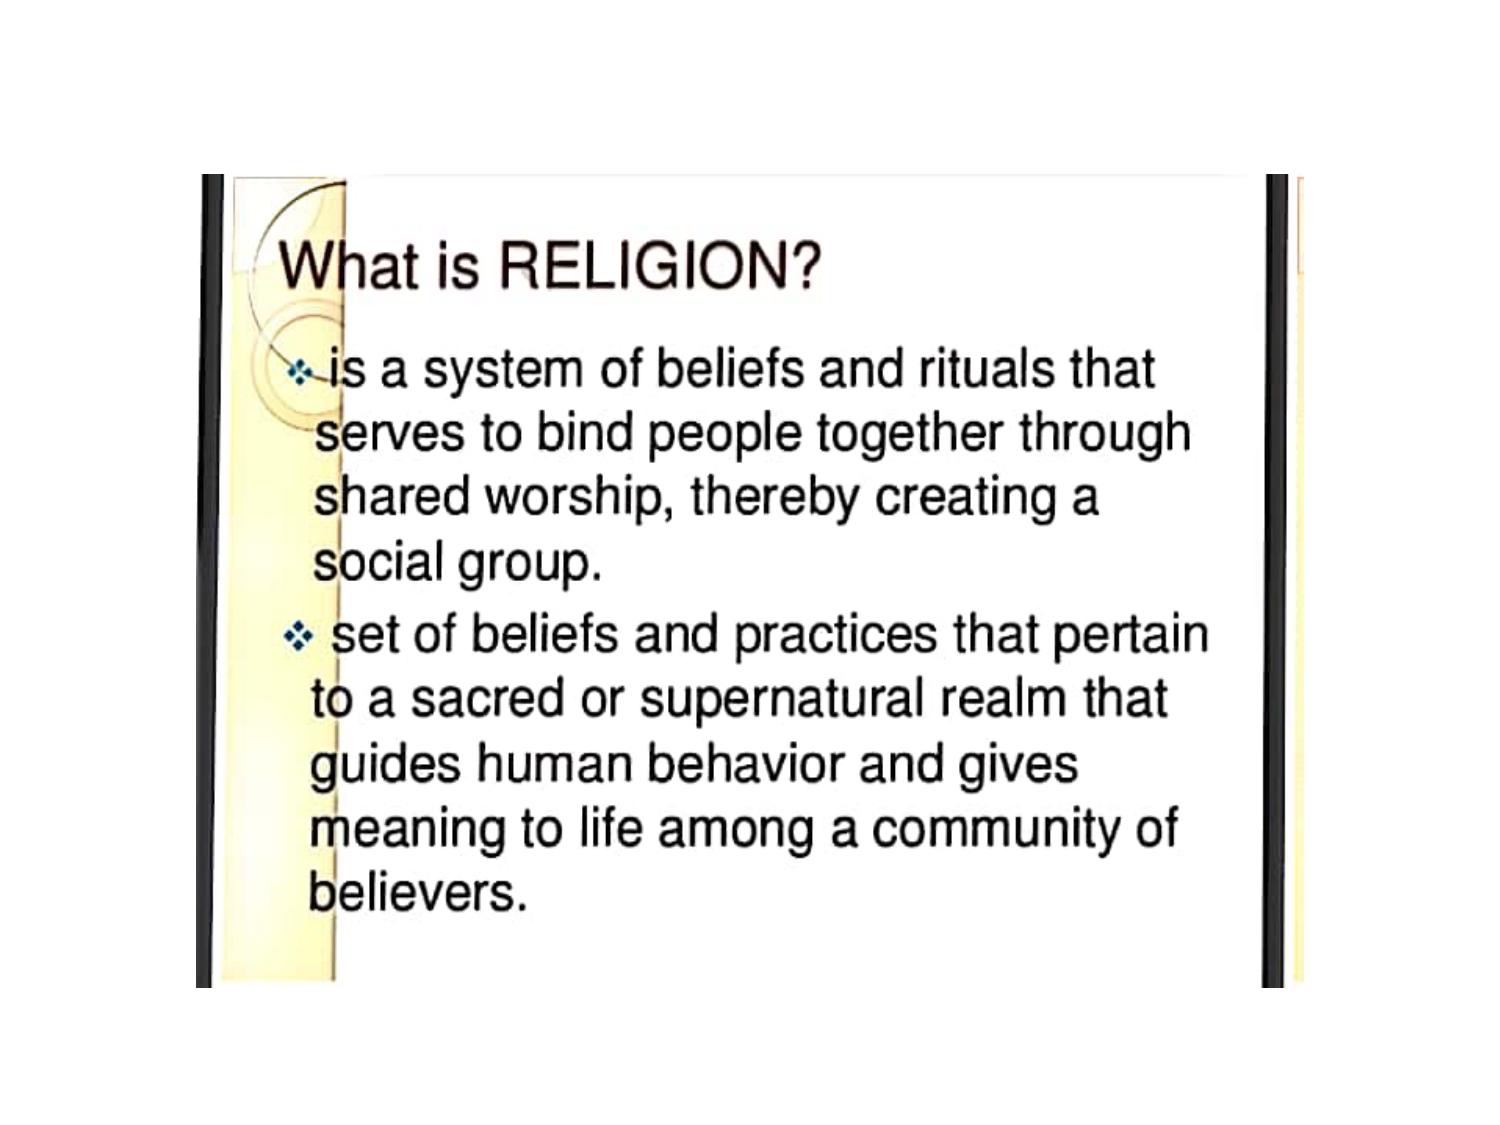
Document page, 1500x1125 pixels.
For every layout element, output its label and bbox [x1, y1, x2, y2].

picture [196, 174, 1304, 988]
